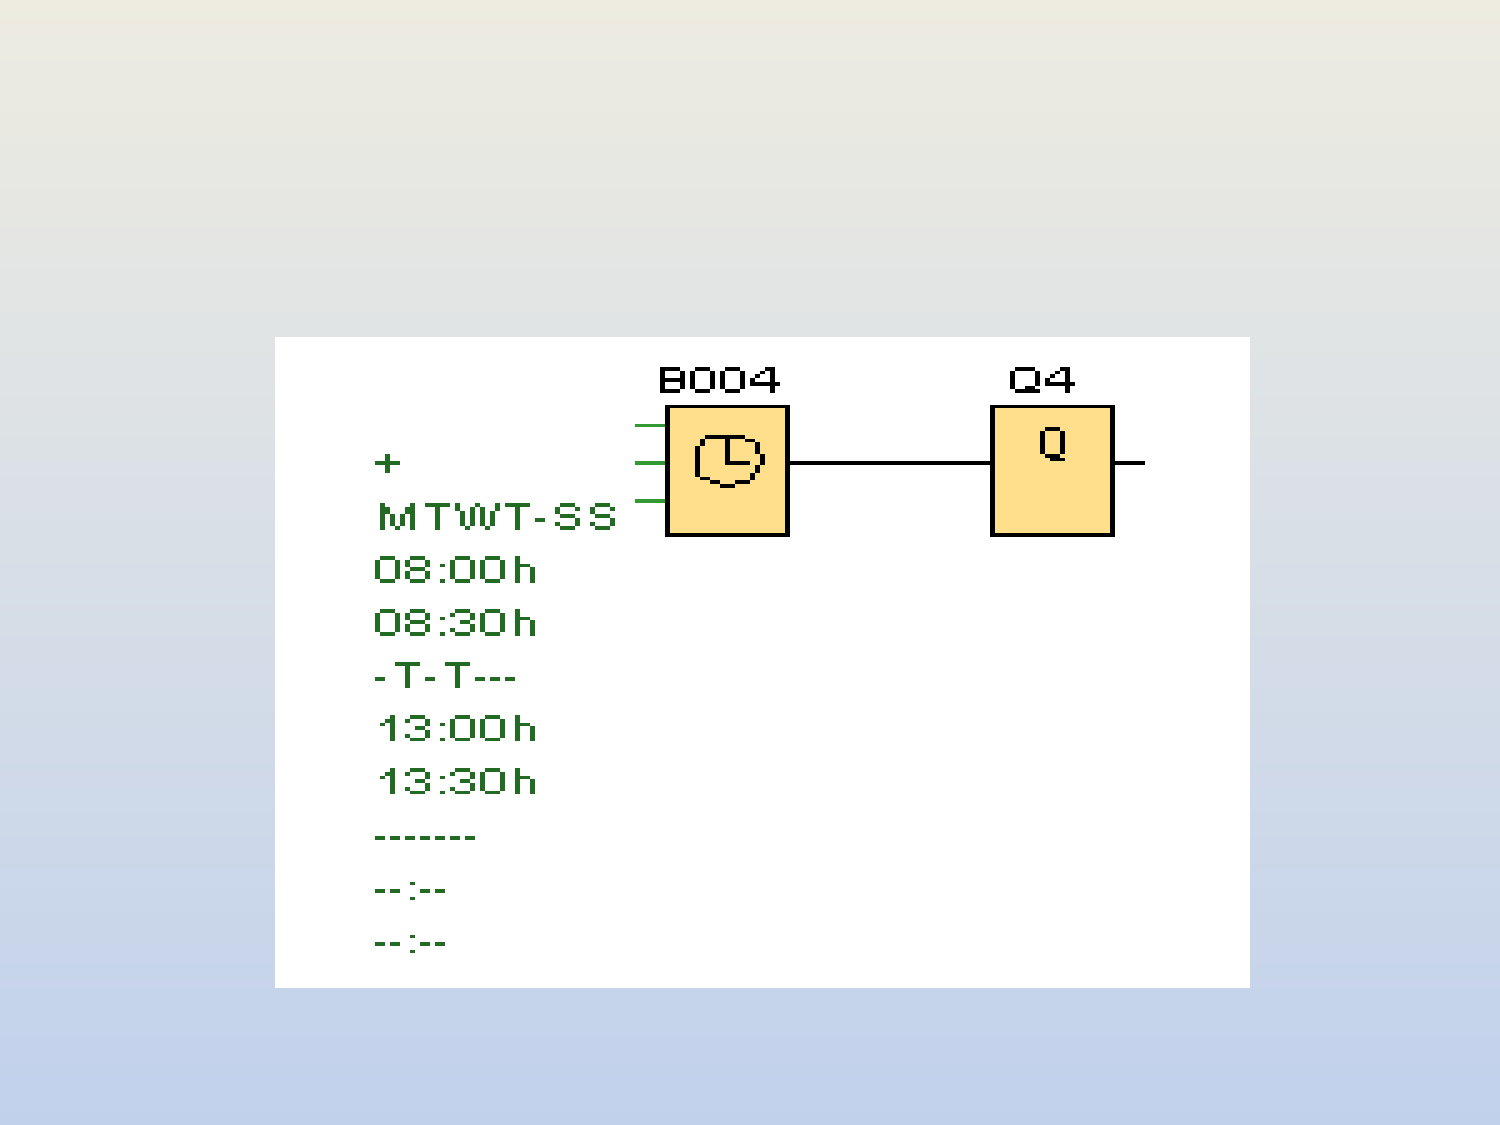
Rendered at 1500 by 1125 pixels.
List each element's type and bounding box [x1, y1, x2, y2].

list [274, 337, 1251, 988]
